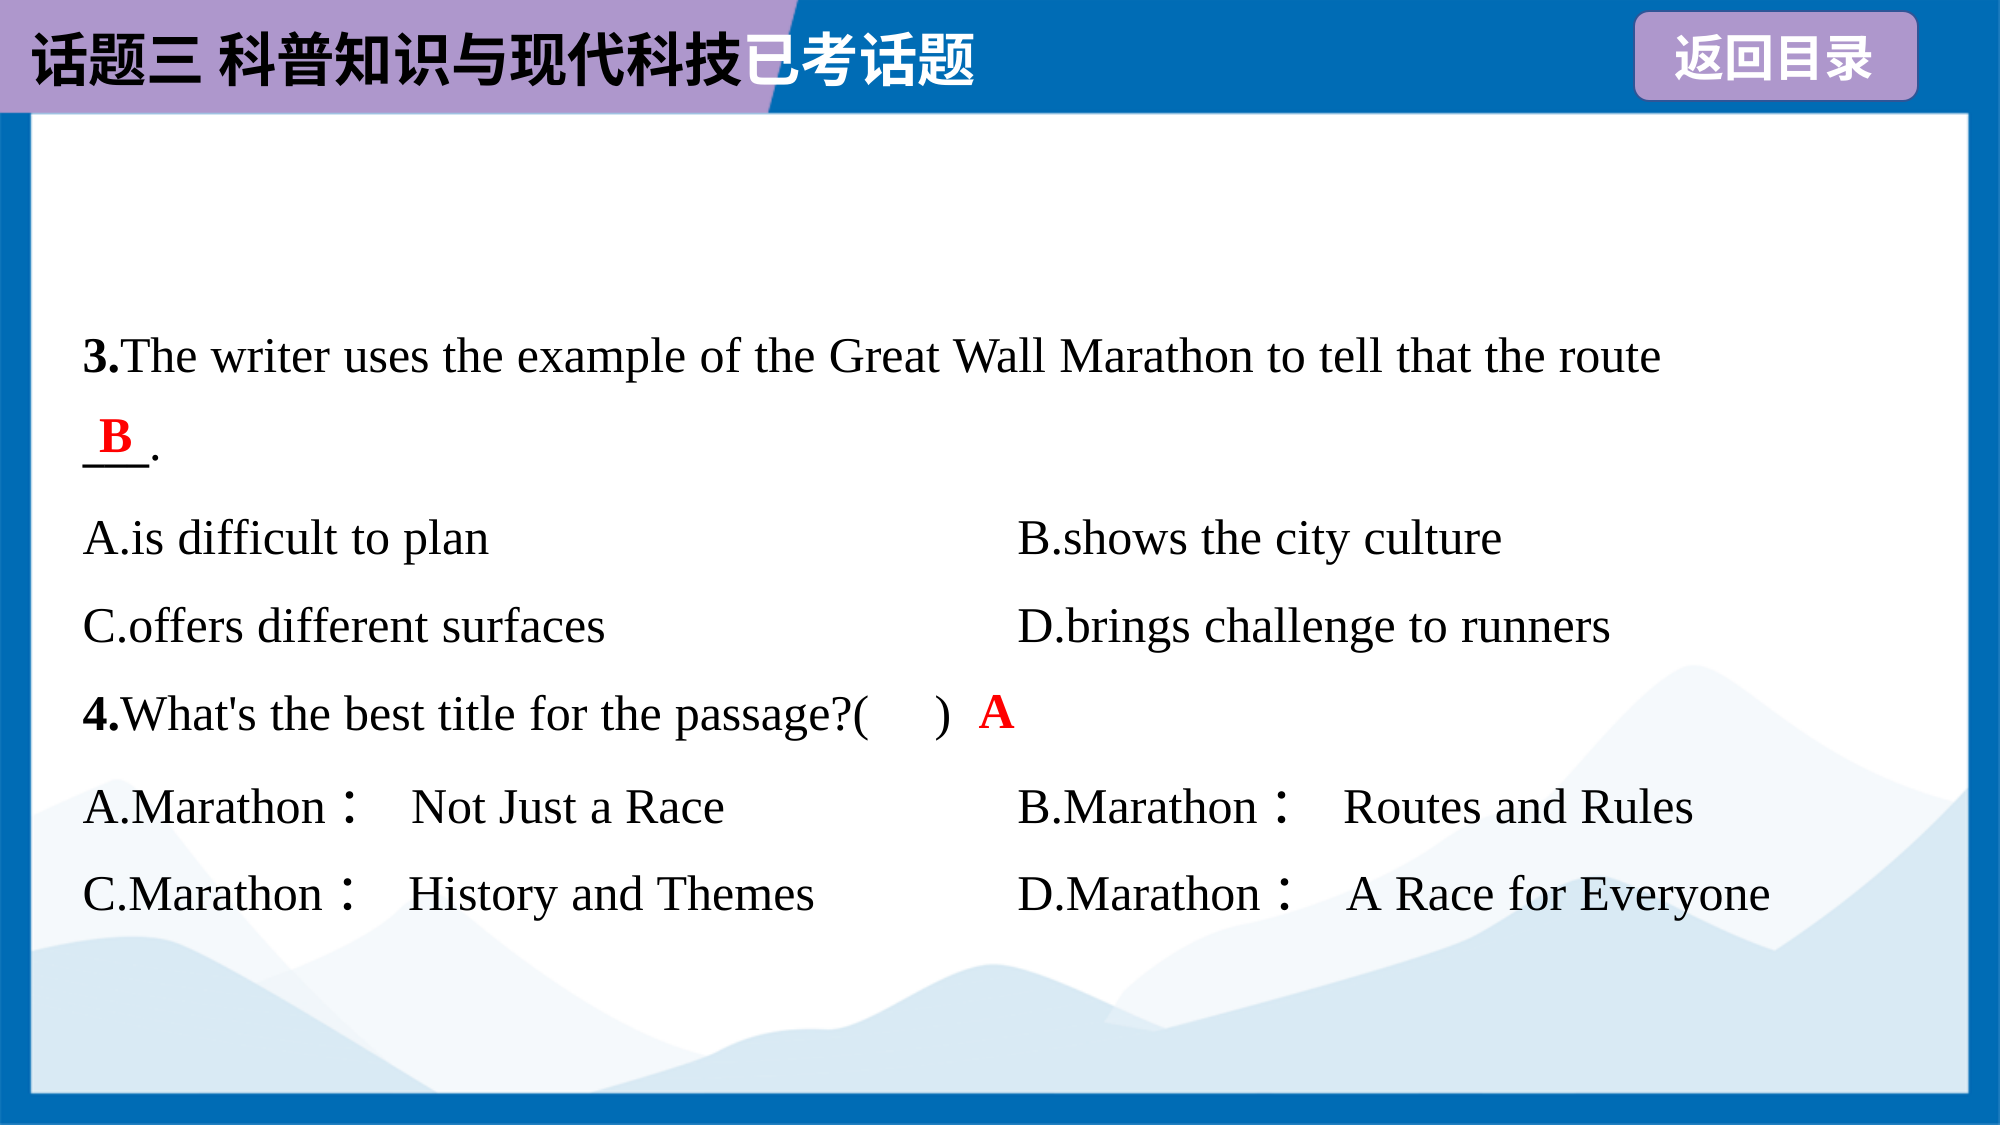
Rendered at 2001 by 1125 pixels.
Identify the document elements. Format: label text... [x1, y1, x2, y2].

text_box 3.The writer uses the example of the Great Wall Marathon to tell that the route ___. [82, 291, 1917, 461]
text_box A [960, 651, 1033, 730]
text_box A.is difficult to plan B.shows the city culture C.offers different surfaces D.brings challenge to runners [82, 473, 1917, 643]
text_box B [81, 374, 151, 454]
text_box 4.What's the best title for the passage?( ) [82, 652, 1917, 731]
picture [0, 0, 2000, 1125]
text_box A.Marathon： Not Just a Race B.Marathon： Routes and Rules C.Marathon： History and Themes D.Marathon： A Race for Everyone [82, 741, 1917, 912]
